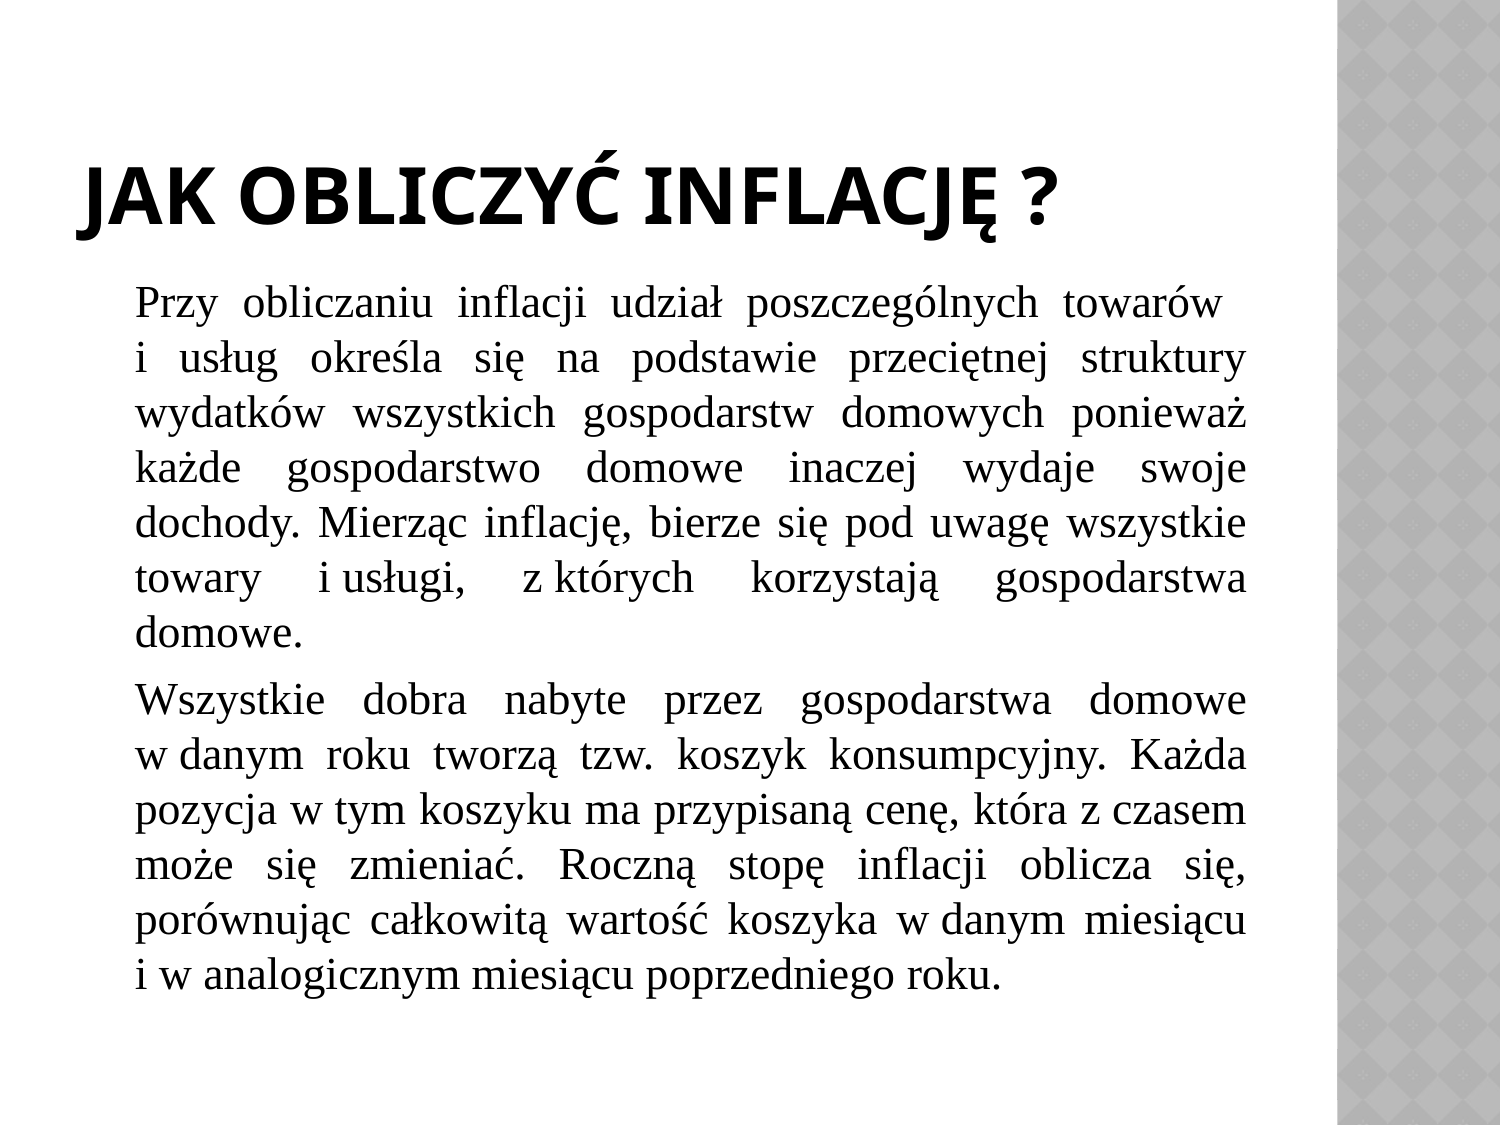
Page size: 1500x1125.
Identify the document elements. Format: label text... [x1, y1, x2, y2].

list Przy obliczaniu inflacji udział poszczególnych towarów i usług określa się na podstawie przeciętnej struktury wydatków wszystkich gospodarstw domowych ponieważ każde gospodarstwo domowe inaczej wydaje swoje dochody. Mierząc inflację, bierze się pod uwagę wszystkie towary i usługi, z których korzystają gospodarstwa domowe. Wszystkie dobra nabyte przez gospodarstwa domowe w danym roku tworzą tzw. koszyk konsumpcyjny. Każda pozycja w tym koszyku ma przypisaną cenę, która z czasem może się zmieniać. Roczną stopę inflacji oblicza się, porównując całkowitą wartość koszyka w danym miesiącu i w analogicznym miesiącu poprzedniego roku. [75, 264, 1263, 950]
title Jak obliczyć inflację ? [75, 52, 1263, 240]
